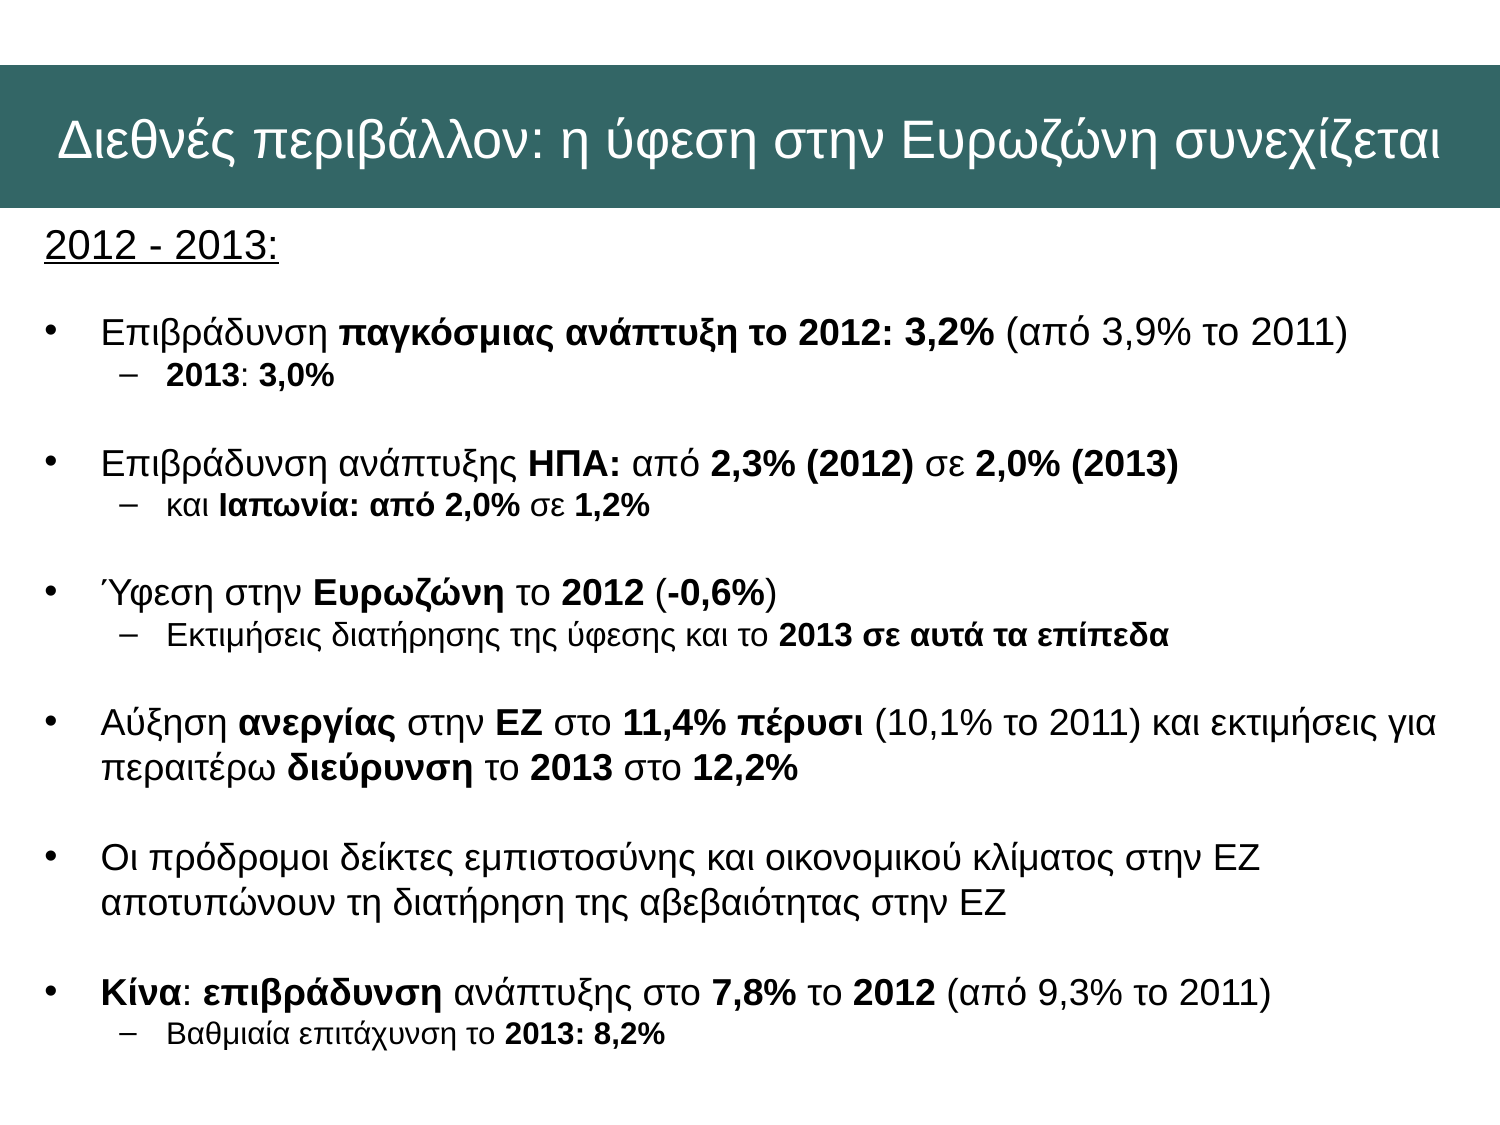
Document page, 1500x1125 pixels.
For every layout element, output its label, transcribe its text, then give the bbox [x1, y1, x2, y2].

list 2012 - 2013: Επιβράδυνση παγκόσμιας ανάπτυξη το 2012: 3,2% (από 3,9% το 2011) 2013: 3,0% Επιβράδυνση ανάπτυξης ΗΠΑ: από 2,3% (2012) σε 2,0% (2013) και Ιαπωνία: από 2,0% σε 1,2% Ύφεση στην Ευρωζώνη το 2012 (-0,6%) Εκτιμήσεις διατήρησης της ύφεσης και το 2013 σε αυτά τα επίπεδα Αύξηση ανεργίας στην ΕΖ στο 11,4% πέρυσι (10,1% το 2011) και εκτιμήσεις για περαιτέρω διεύρυνση το 2013 στο 12,2% Οι πρόδρομοι δείκτες εμπιστοσύνης και οικονομικού κλίματος στην ΕΖ αποτυπώνουν τη διατήρηση της αβεβαιότητας στην ΕΖ Κίνα: επιβράδυνση ανάπτυξης στο 7,8% το 2012 (από 9,3% το 2011) Βαθμιαία επιτάχυνση το 2013: 8,2% [29, 219, 1465, 1125]
title Διεθνές περιβάλλον: η ύφεση στην Ευρωζώνη συνεχίζεται [0, 64, 1500, 209]
